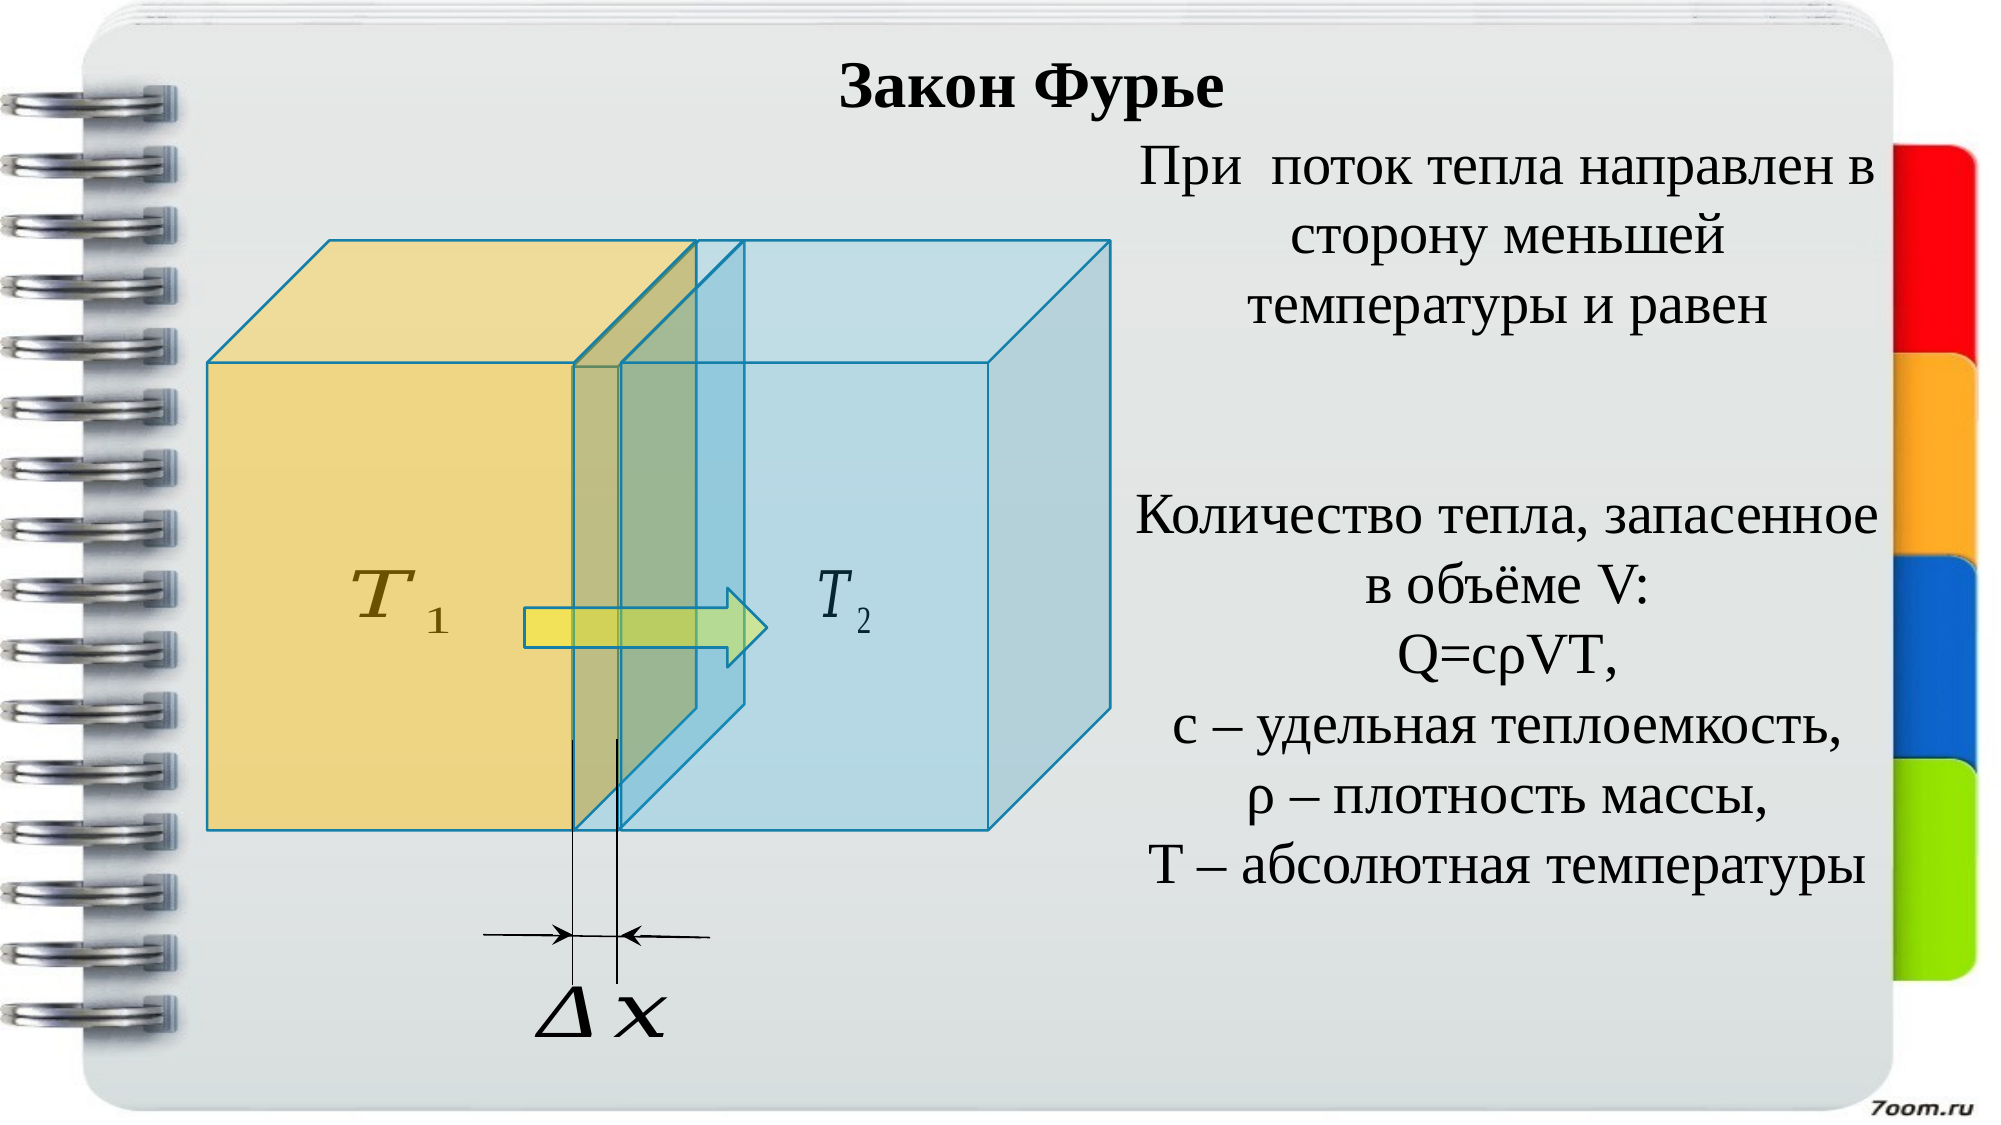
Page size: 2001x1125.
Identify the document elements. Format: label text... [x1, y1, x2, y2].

text_box [698, 239, 741, 244]
text_box [619, 239, 1112, 832]
picture [0, 0, 2001, 1125]
text_box Закон Фурье [426, 46, 1639, 115]
text_box [205, 239, 698, 832]
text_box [483, 934, 702, 938]
text_box [523, 586, 769, 669]
text_box [579, 798, 610, 832]
